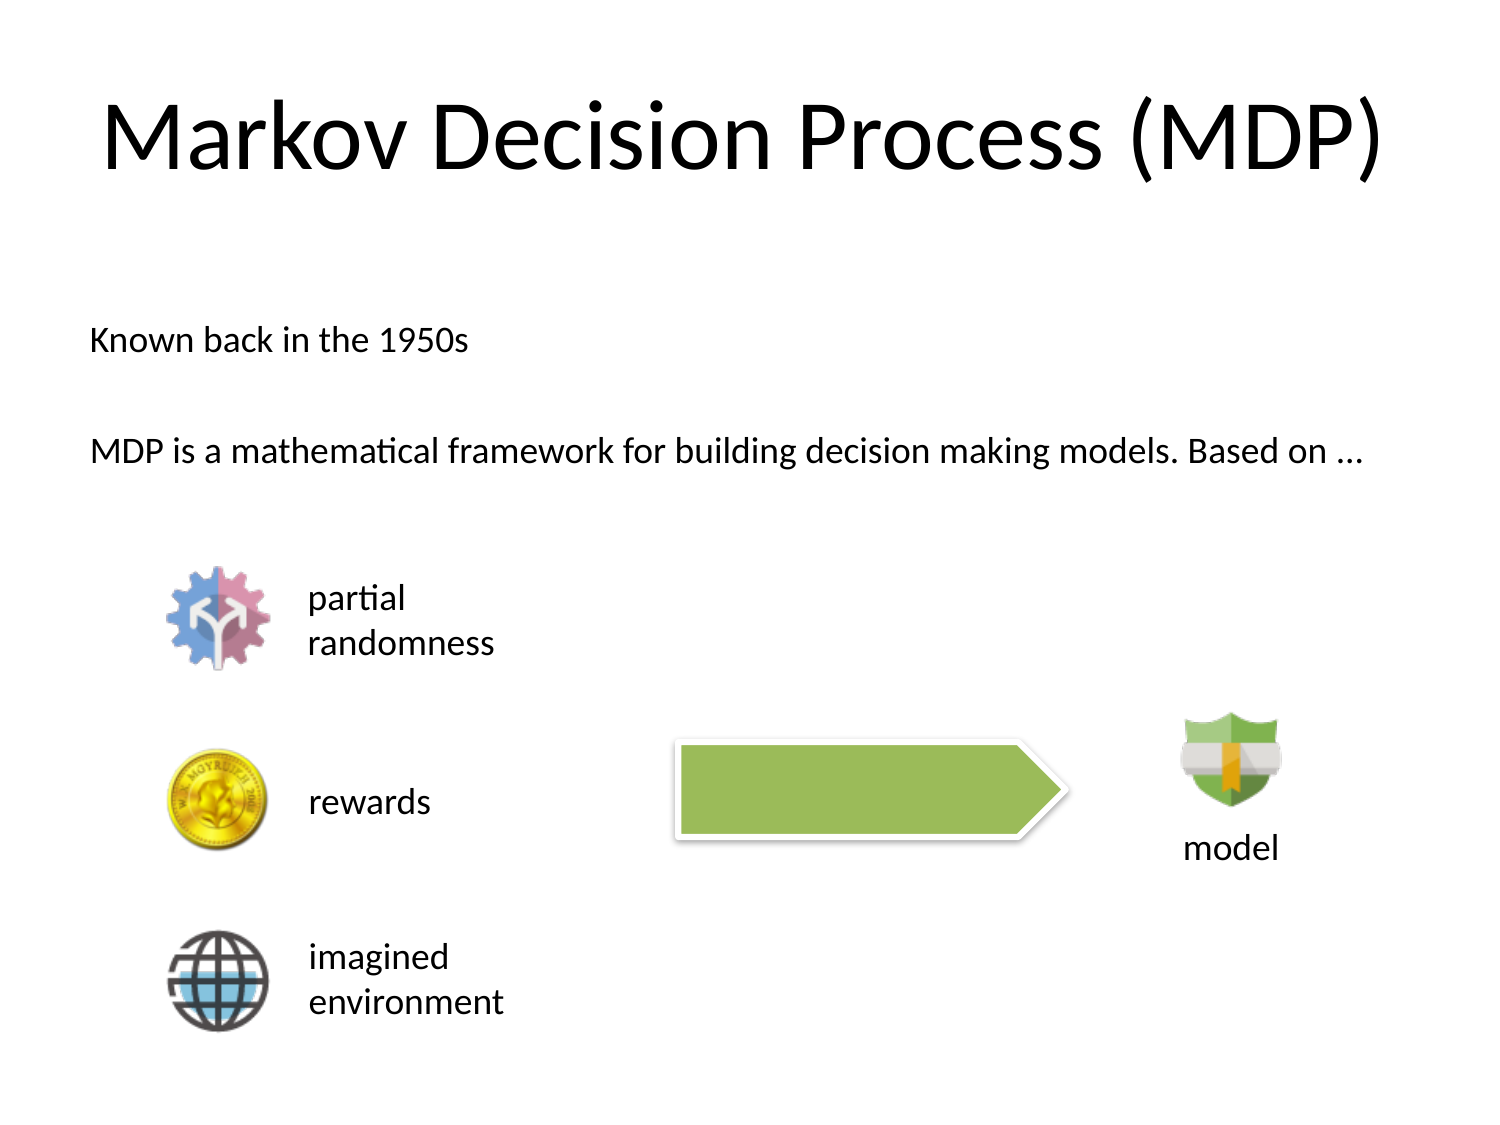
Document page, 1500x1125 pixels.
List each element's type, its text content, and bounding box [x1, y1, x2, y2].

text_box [1162, 702, 1301, 877]
text_box Markov Decision Process (MDP) [74, 62, 1413, 198]
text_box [162, 925, 645, 1038]
text_box [675, 738, 1069, 841]
text_box MDP is a mathematical framework for building decision making models. Based on ... [73, 417, 1414, 486]
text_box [162, 562, 644, 676]
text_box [162, 743, 645, 857]
text_box Known back in the 1950s [73, 306, 1414, 375]
